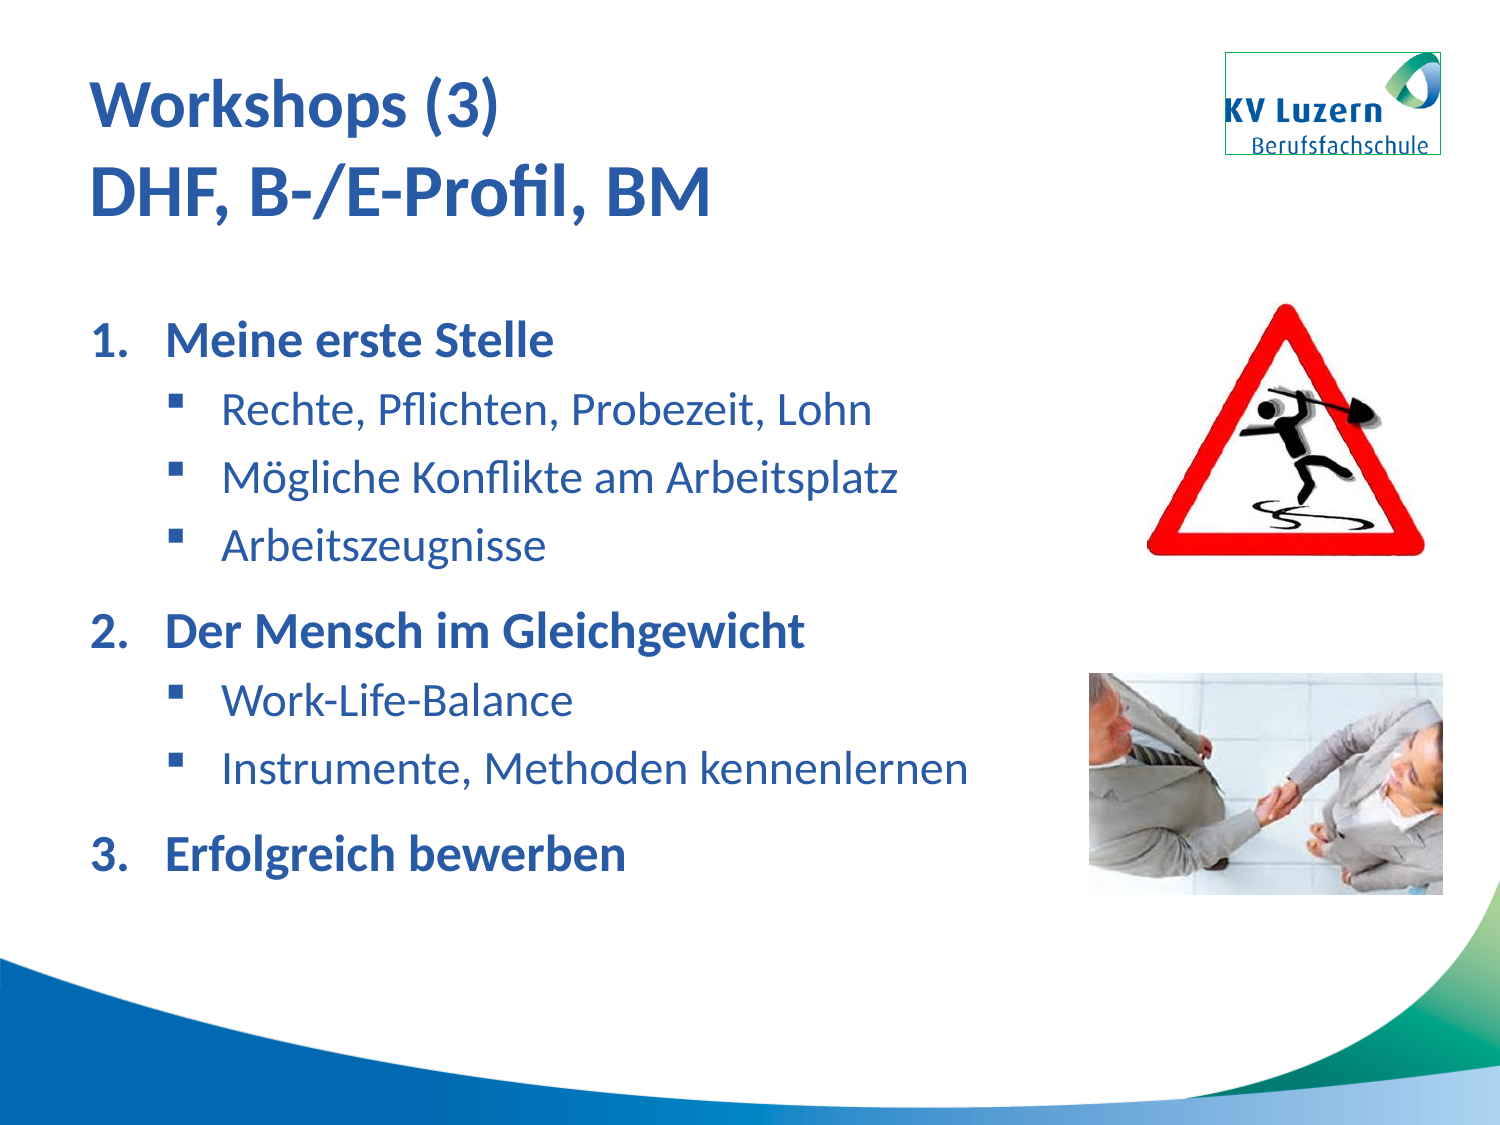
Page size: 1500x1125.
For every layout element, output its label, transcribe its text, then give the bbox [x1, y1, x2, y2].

picture [1425, 53, 1440, 154]
title Workshops (3) DHF, B-/E-Profil, BM [75, 51, 1425, 159]
list Meine erste Stelle Rechte, Pflichten, Probezeit, Lohn Mögliche Konflikte am Arbeitsplatz Arbeitszeugnisse Der Mensch im Gleichgewicht Work-Life-Balance Instrumente, Methoden kennenlernen Erfolgreich bewerben [75, 297, 1125, 950]
picture [0, 673, 1500, 1125]
picture [1147, 302, 1426, 557]
